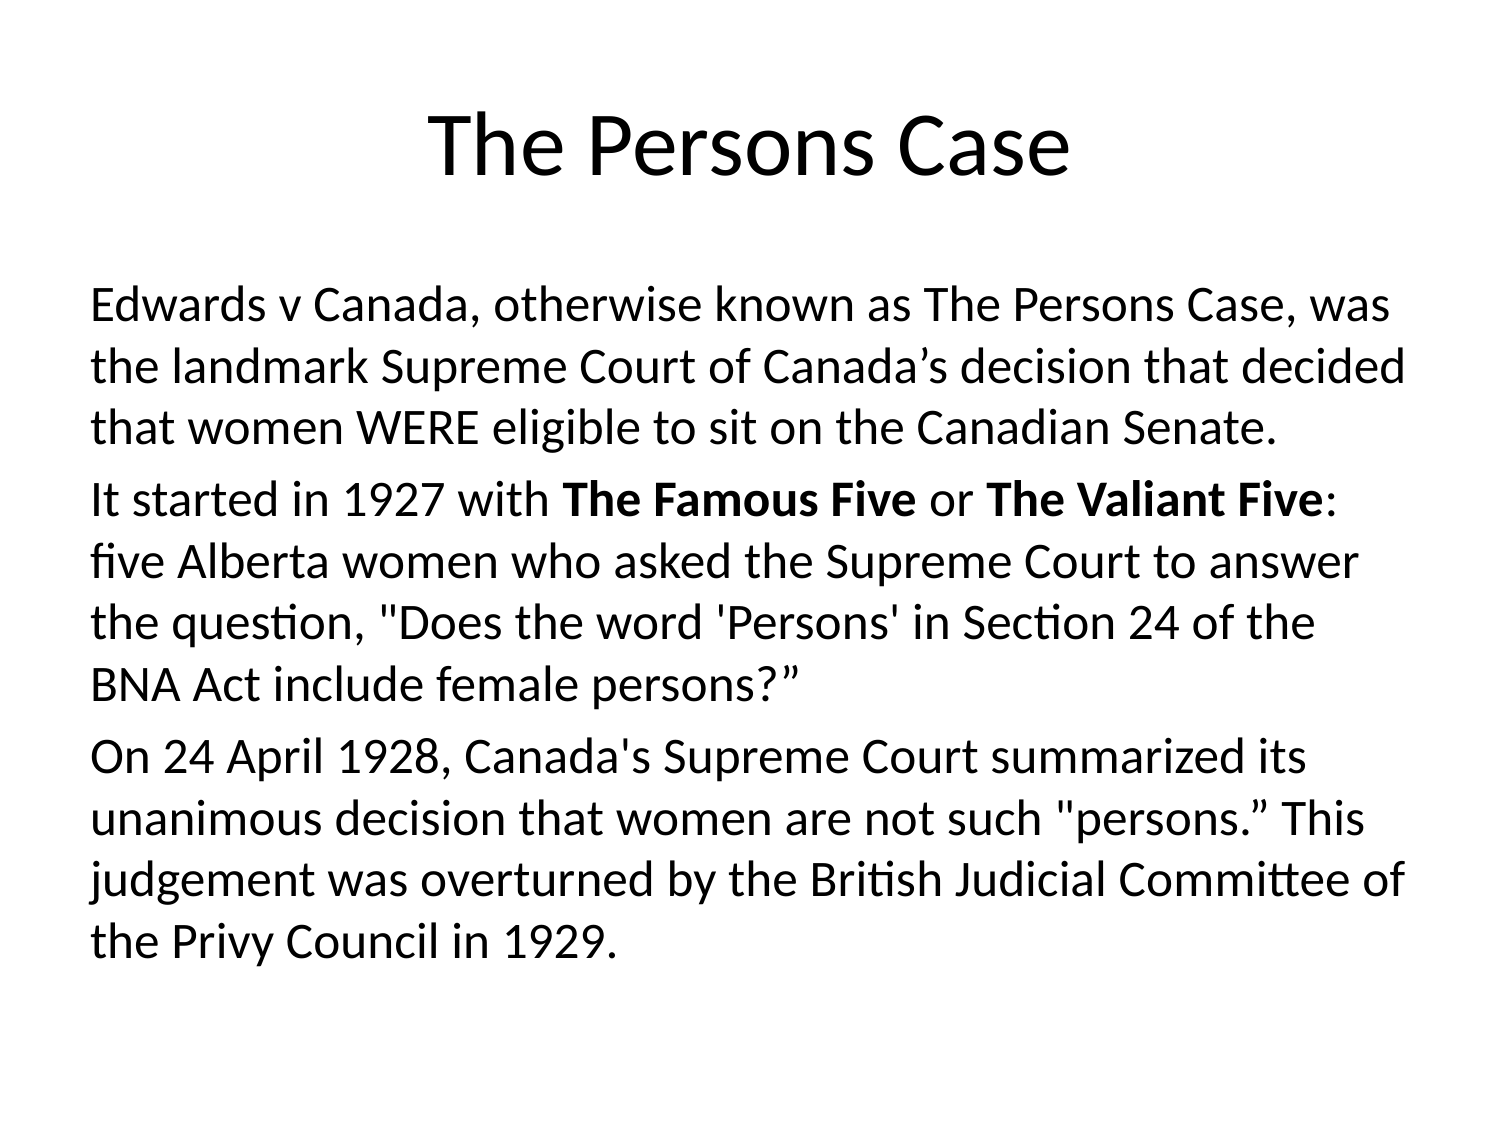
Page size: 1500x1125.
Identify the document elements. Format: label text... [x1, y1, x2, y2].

list Edwards v Canada, otherwise known as The Persons Case, was the landmark Supreme Court of Canada’s decision that decided that women WERE eligible to sit on the Canadian Senate. It started in 1927 with The Famous Five or The Valiant Five: five Alberta women who asked the Supreme Court to answer the question, "Does the word 'Persons' in Section 24 of the BNA Act include female persons?” On 24 April 1928, Canada's Supreme Court summarized its unanimous decision that women are not such "persons.” This judgement was overturned by the British Judicial Committee of the Privy Council in 1929. [75, 262, 1425, 1005]
title The Persons Case [75, 45, 1425, 233]
